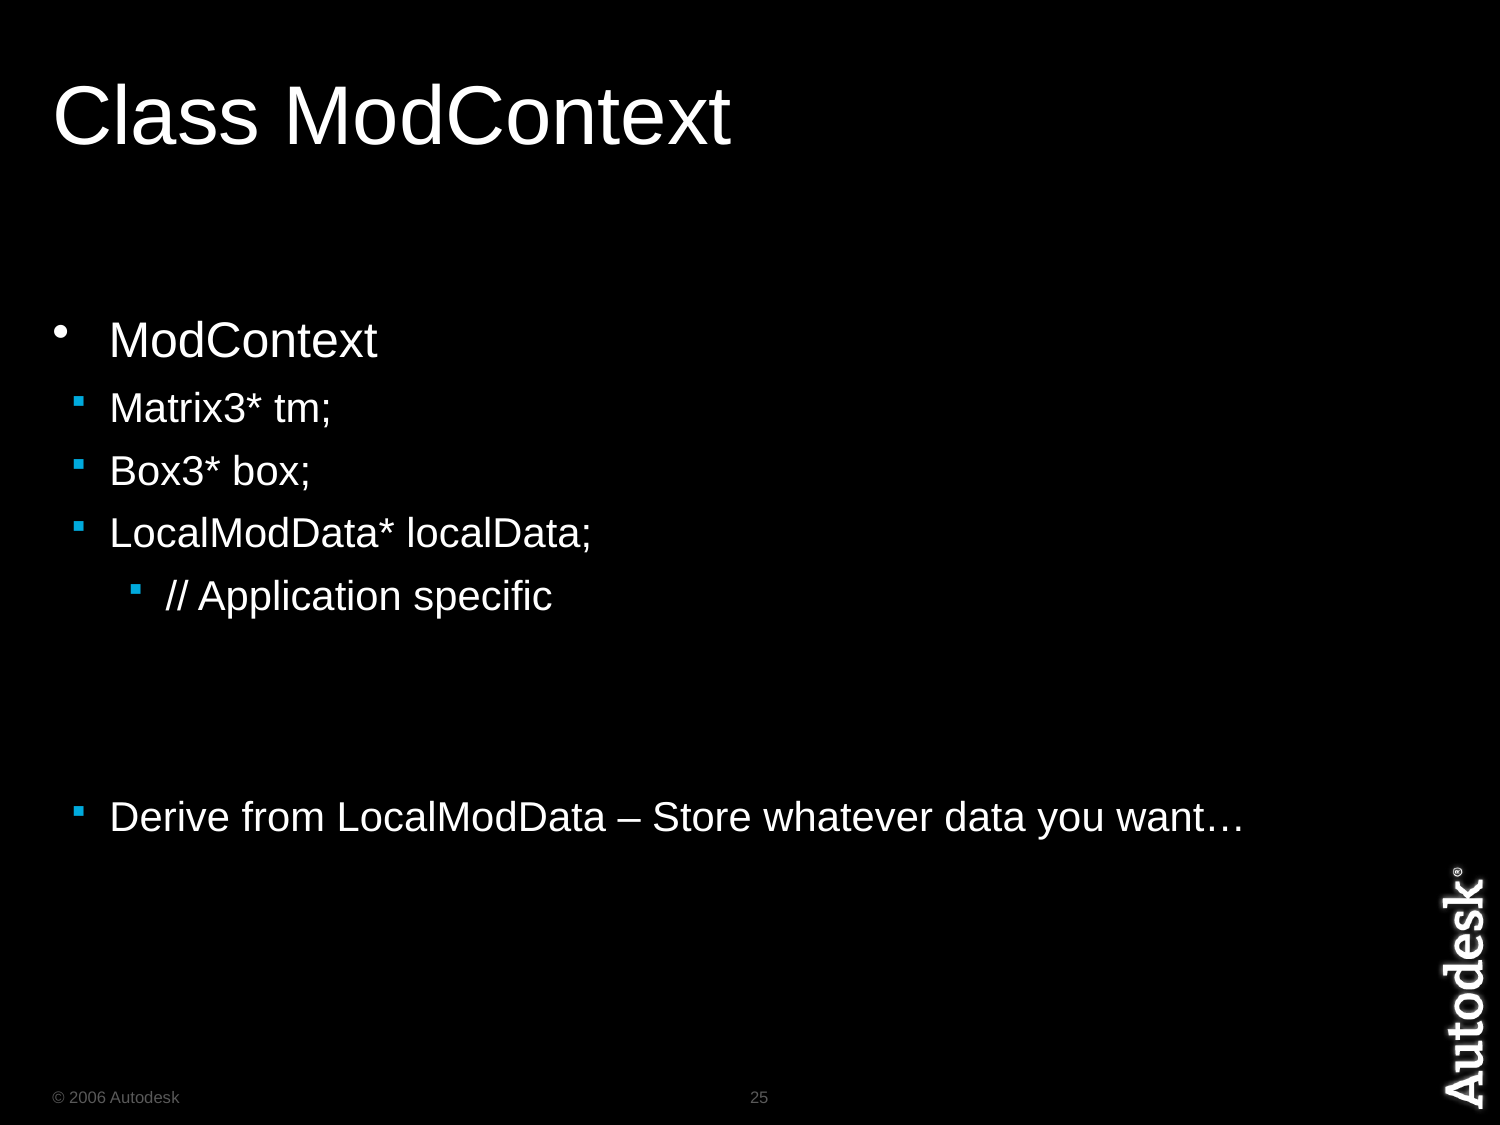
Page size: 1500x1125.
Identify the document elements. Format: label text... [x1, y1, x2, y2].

title Class ModContext [52, 22, 1401, 211]
picture [1402, 0, 1500, 1125]
list ModContext Matrix3* tm; Box3* box; LocalModData* localData; // Application specific Derive from LocalModData – Store whatever data you want… [52, 231, 1401, 1073]
